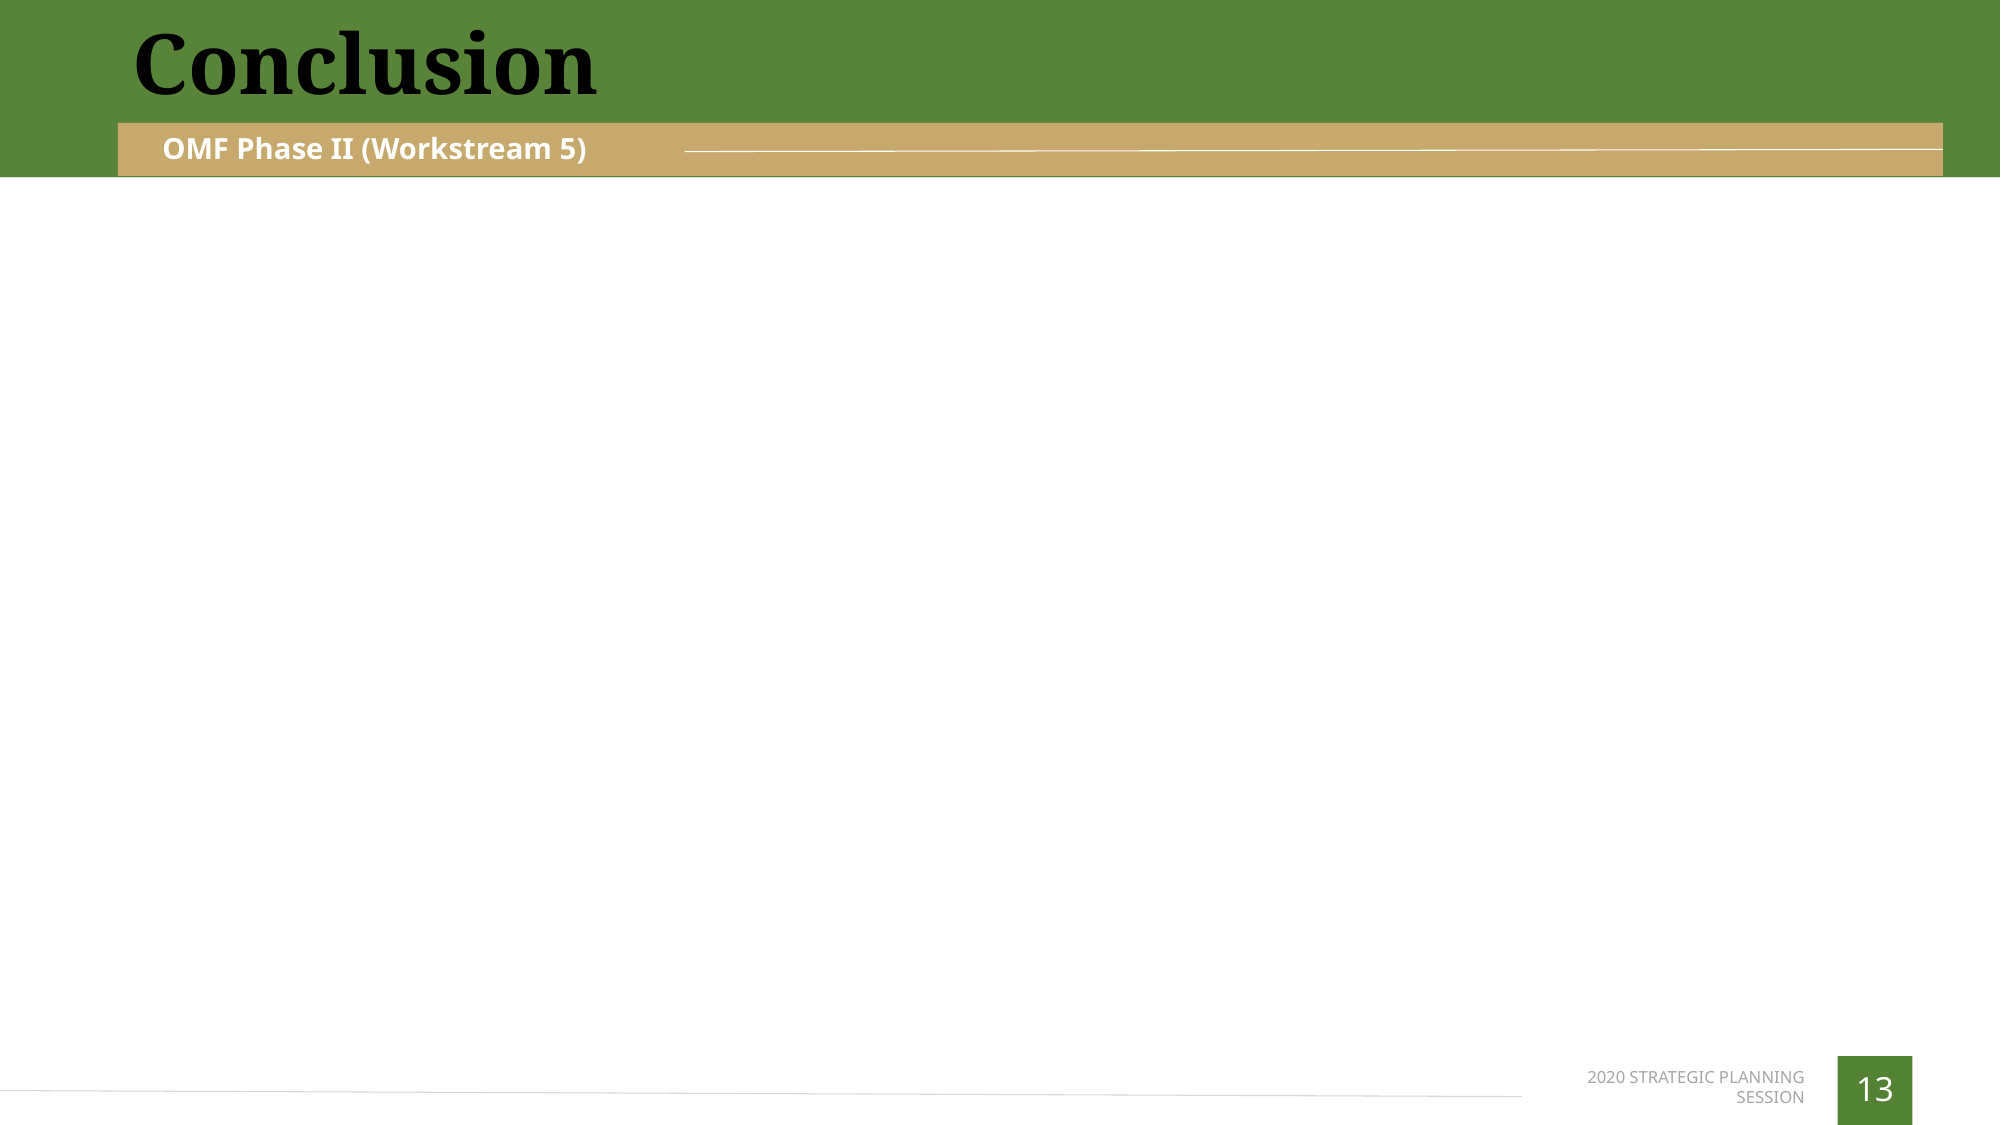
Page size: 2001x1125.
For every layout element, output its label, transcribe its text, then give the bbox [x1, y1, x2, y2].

text_box [117, 135, 1943, 176]
text_box [0, 0, 2000, 178]
text_box Conclusion [117, 0, 2000, 135]
text_box OMF Phase II (Workstream 5) [162, 135, 685, 166]
